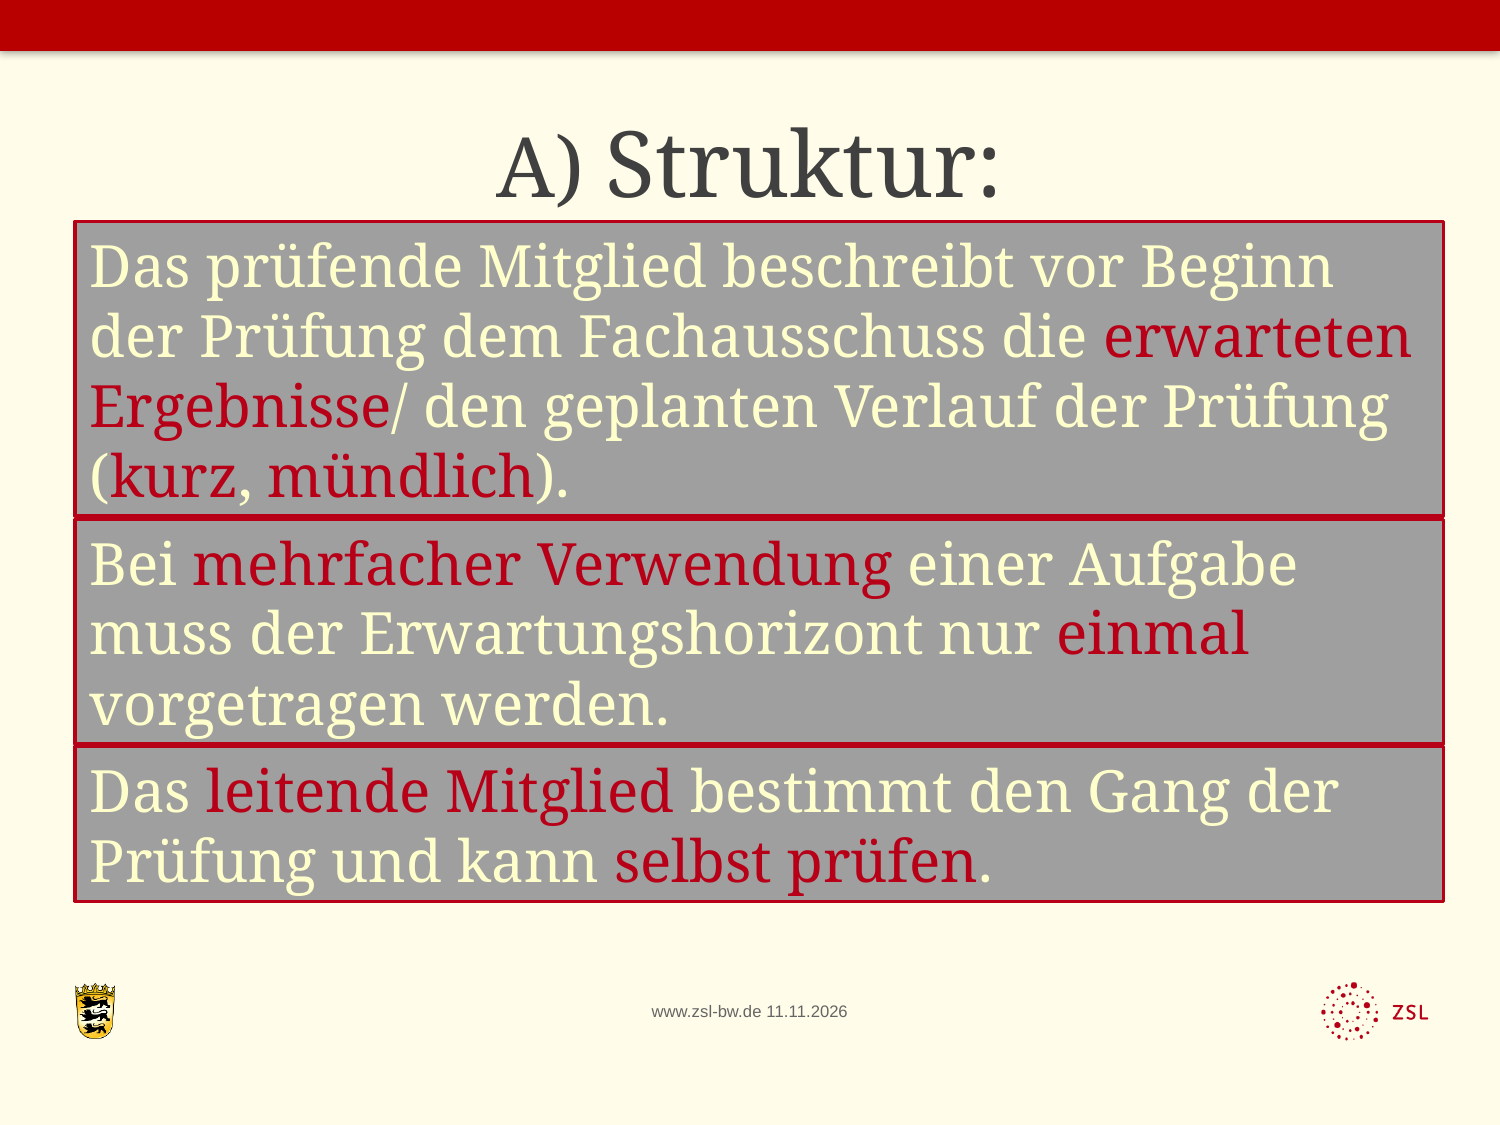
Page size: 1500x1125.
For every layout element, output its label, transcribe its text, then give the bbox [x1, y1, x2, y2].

title A) Struktur: [75, 78, 1425, 221]
text_box Das leitende Mitglied bestimmt den Gang der Prüfung und kann selbst prüfen. [73, 746, 1445, 903]
text_box Das prüfende Mitglied beschreibt vor Beginn der Prüfung dem Fachausschuss die erwarteten Ergebnisse/ den geplanten Verlauf der Prüfung (kurz, mündlich). [74, 221, 1444, 517]
picture [73, 981, 117, 1041]
text_box Bei mehrfacher Verwendung einer Aufgabe muss der Erwartungshorizont nur einmal vorgetragen werden. [73, 518, 1445, 746]
picture [1320, 981, 1429, 1041]
